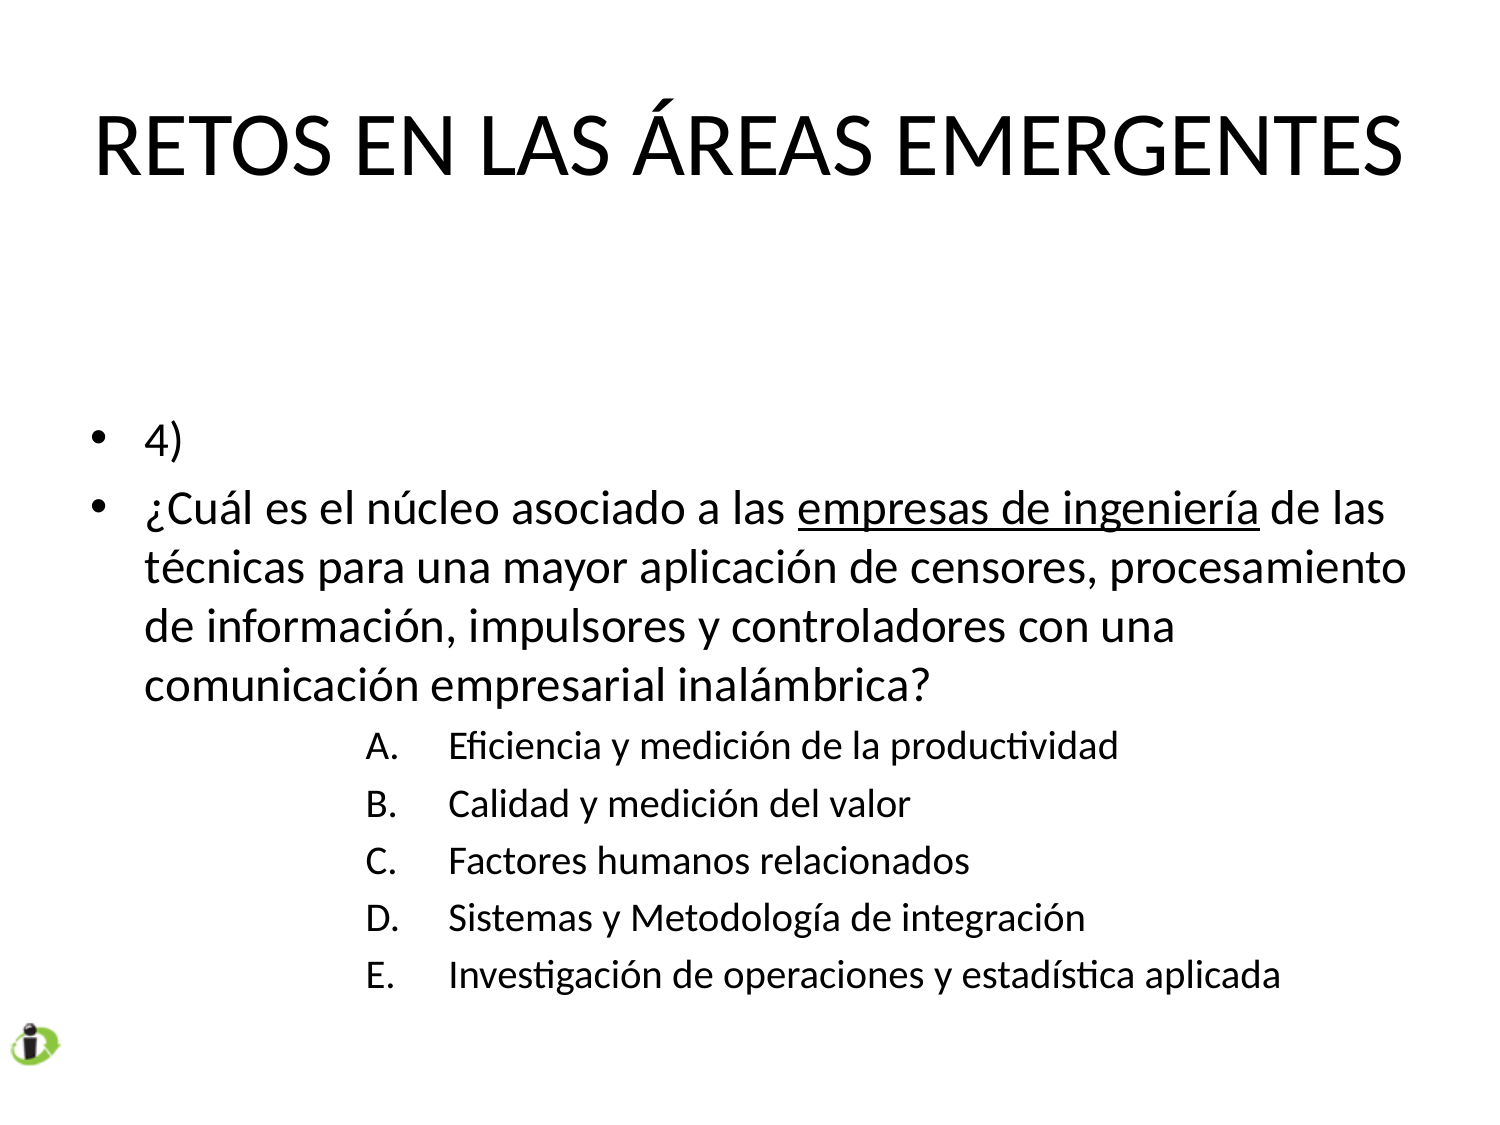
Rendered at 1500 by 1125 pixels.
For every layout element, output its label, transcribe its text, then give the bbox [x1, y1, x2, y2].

title RETOS EN LAS ÁREAS EMERGENTES [75, 45, 1425, 233]
picture [10, 1020, 61, 1072]
list 4) ¿Cuál es el núcleo asociado a las empresas de ingeniería de las técnicas para una mayor aplicación de censores, procesamiento de información, impulsores y controladores con una comunicación empresarial inalámbrica? Eficiencia y medición de la productividad Calidad y medición del valor Factores humanos relacionados Sistemas y Metodología de integración Investigación de operaciones y estadística aplicada [75, 262, 1425, 1005]
